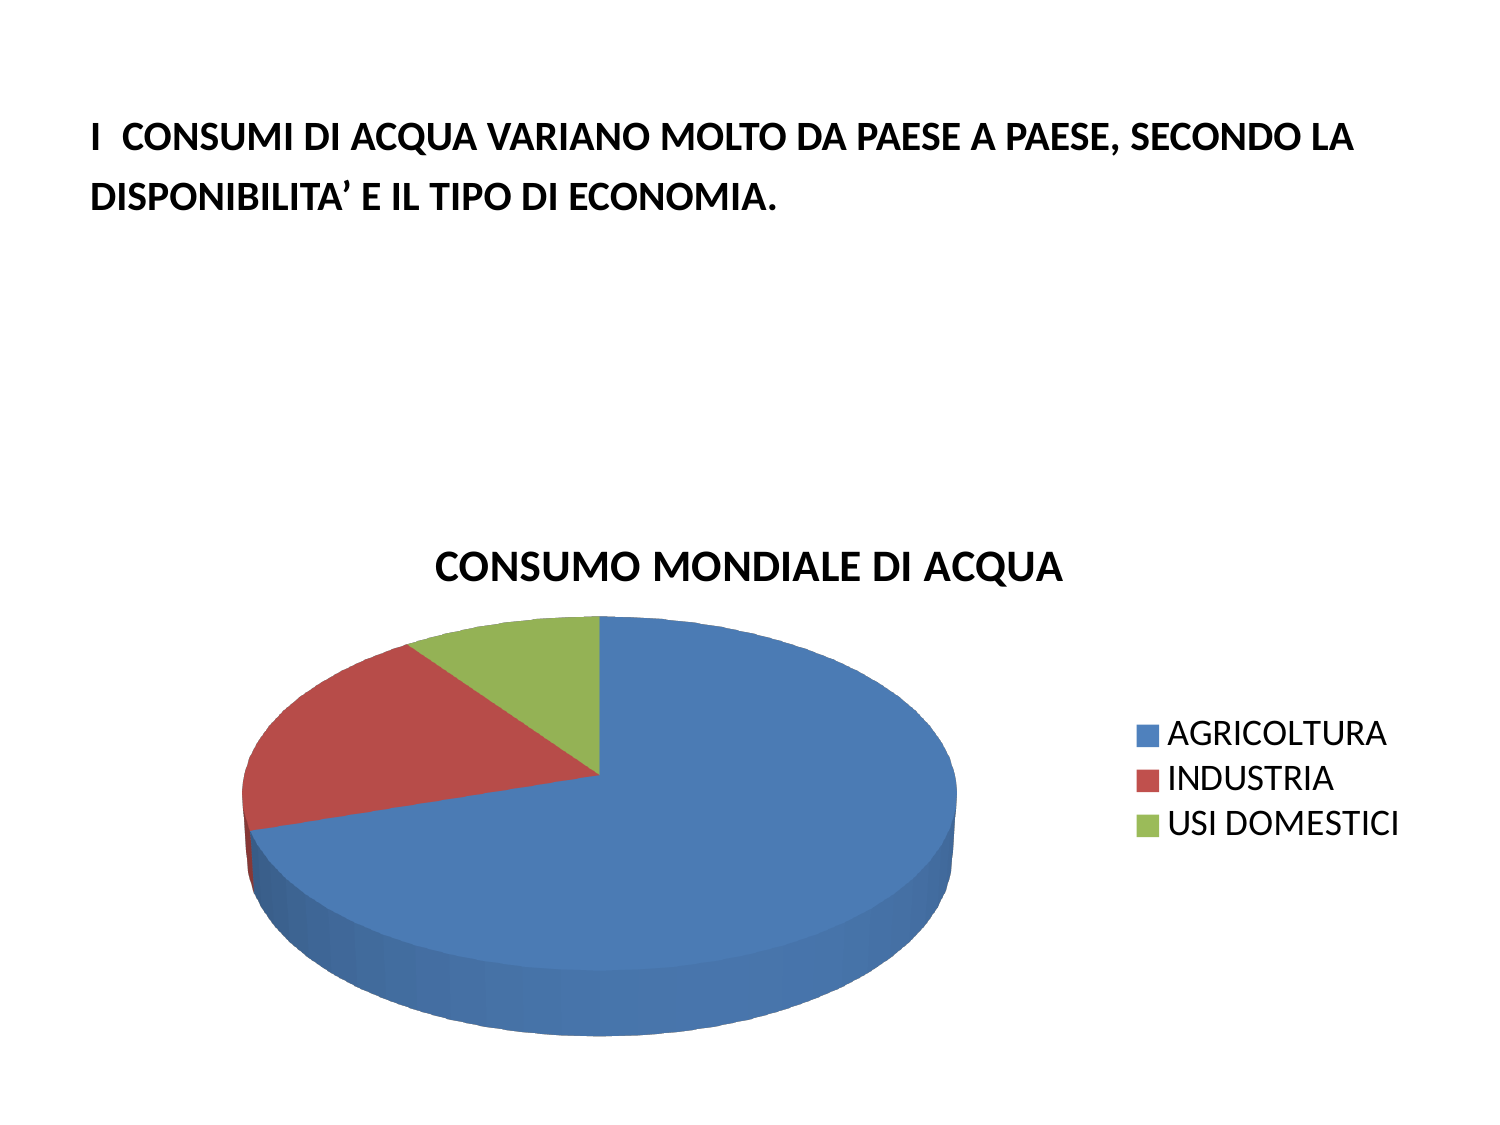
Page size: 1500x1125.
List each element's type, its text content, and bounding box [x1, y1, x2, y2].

title I CONSUMI DI ACQUA VARIANO MOLTO DA PAESE A PAESE, SECONDO LA DISPONIBILITA’ E IL TIPO DI ECONOMIA. [75, 45, 1425, 233]
chart [74, 514, 1426, 1048]
